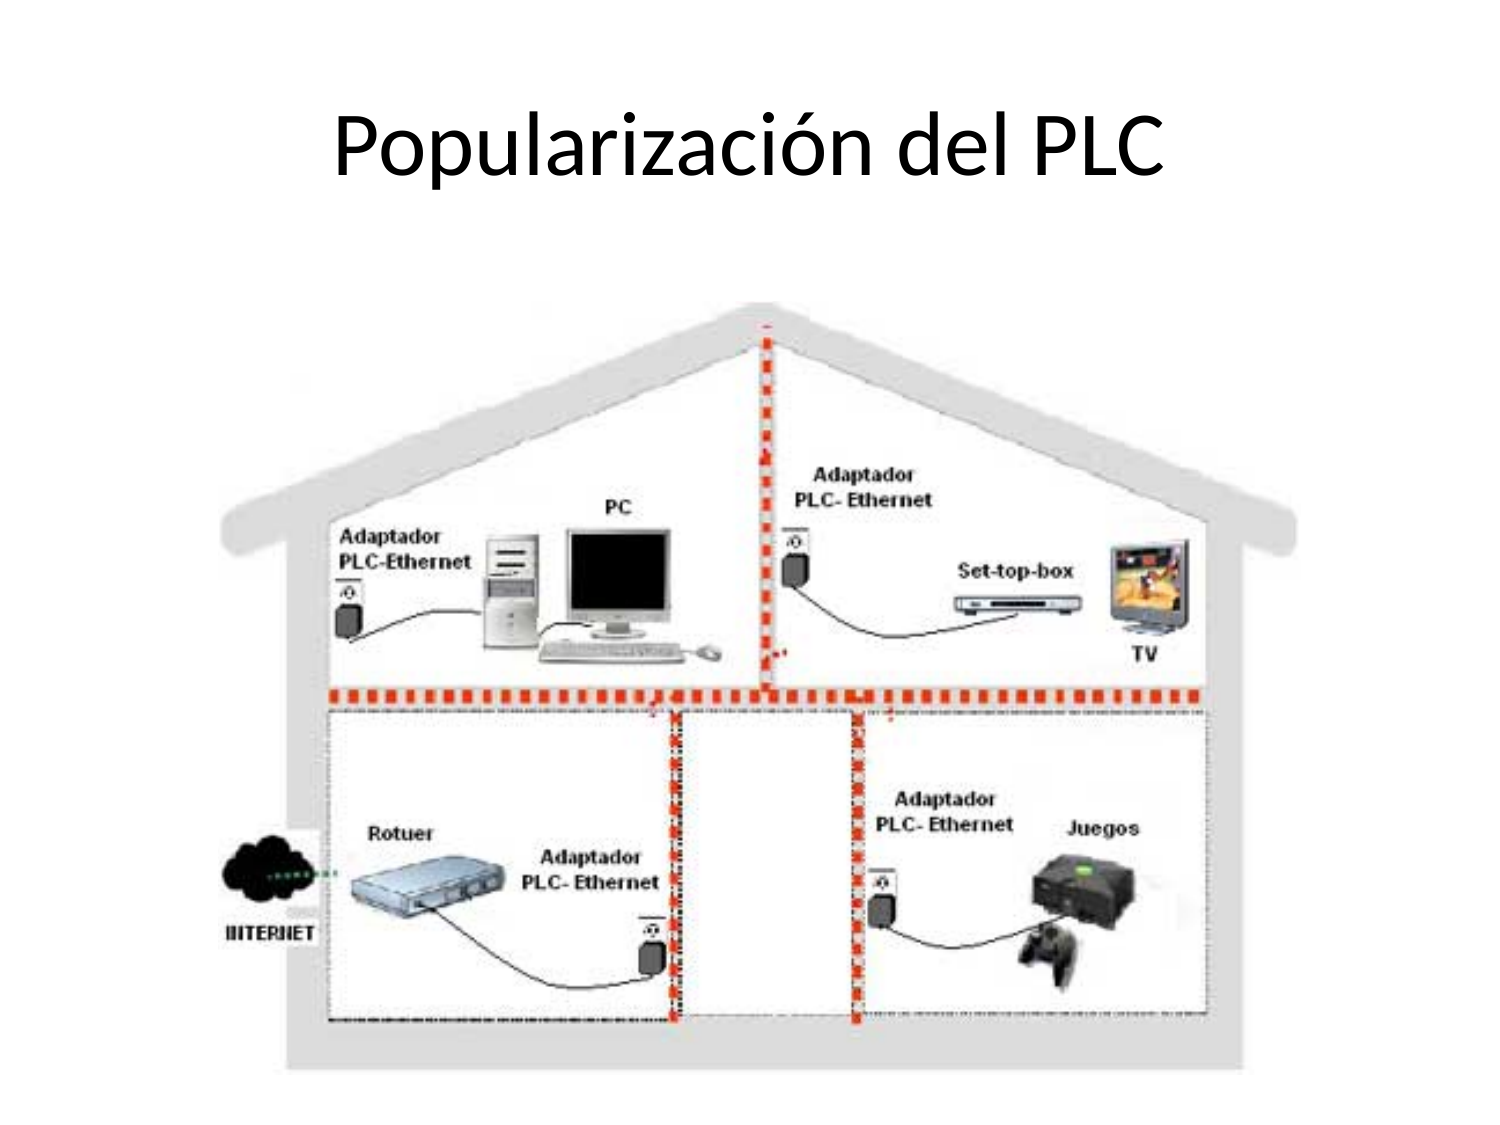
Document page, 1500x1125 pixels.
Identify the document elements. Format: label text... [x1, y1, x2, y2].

title Popularización del PLC [75, 45, 1425, 233]
picture [218, 301, 1302, 1075]
